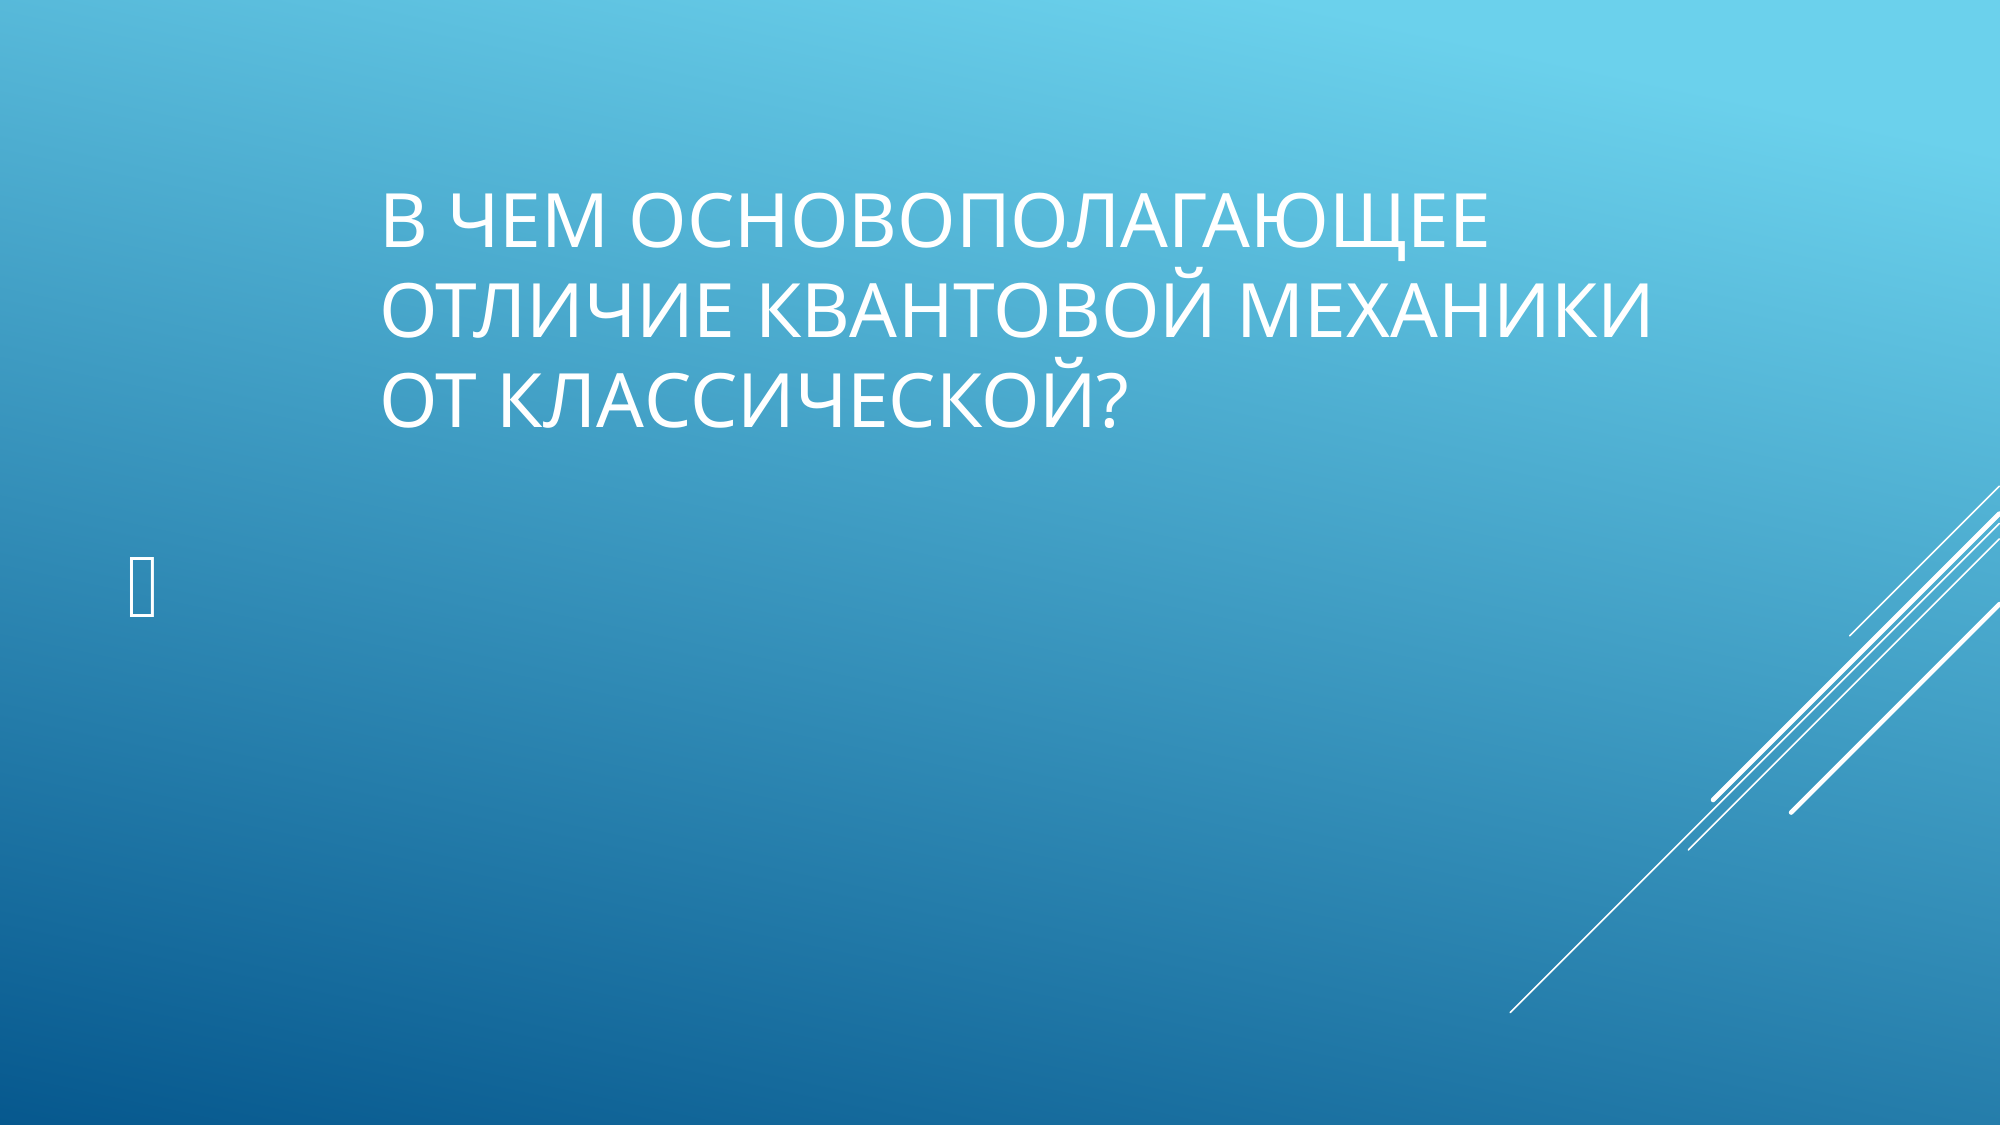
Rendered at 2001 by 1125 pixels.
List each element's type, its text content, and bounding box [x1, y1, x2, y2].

title В чем основополагающее отличие квантовой механики от классической? [364, 84, 1673, 530]
